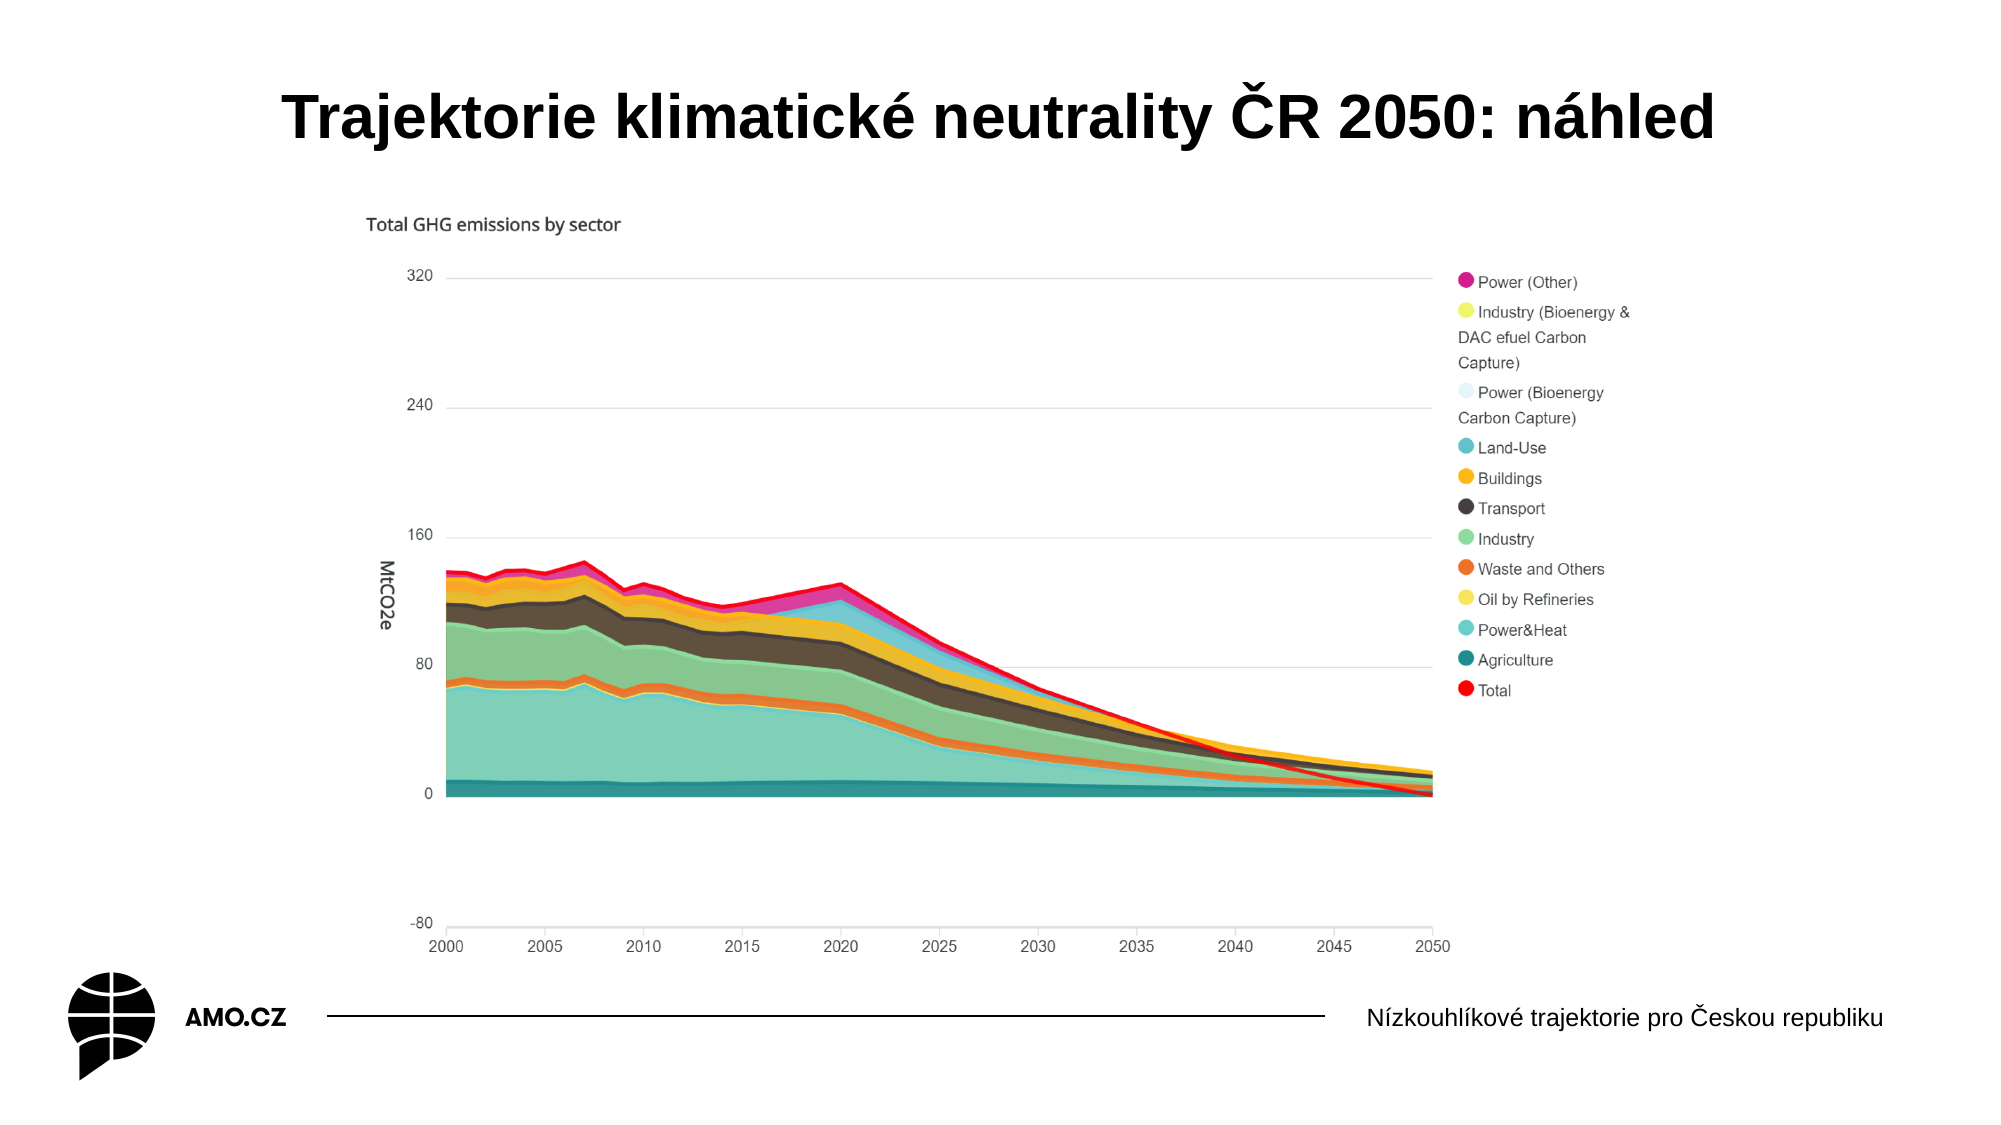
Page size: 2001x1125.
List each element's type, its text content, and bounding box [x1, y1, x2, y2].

picture [350, 210, 1650, 965]
title Trajektorie klimatické neutrality ČR 2050: náhled [112, 58, 1888, 160]
picture [10, 860, 343, 1125]
text_box Nízkouhlíkové trajektorie pro Českou republiku [1315, 997, 1901, 1110]
